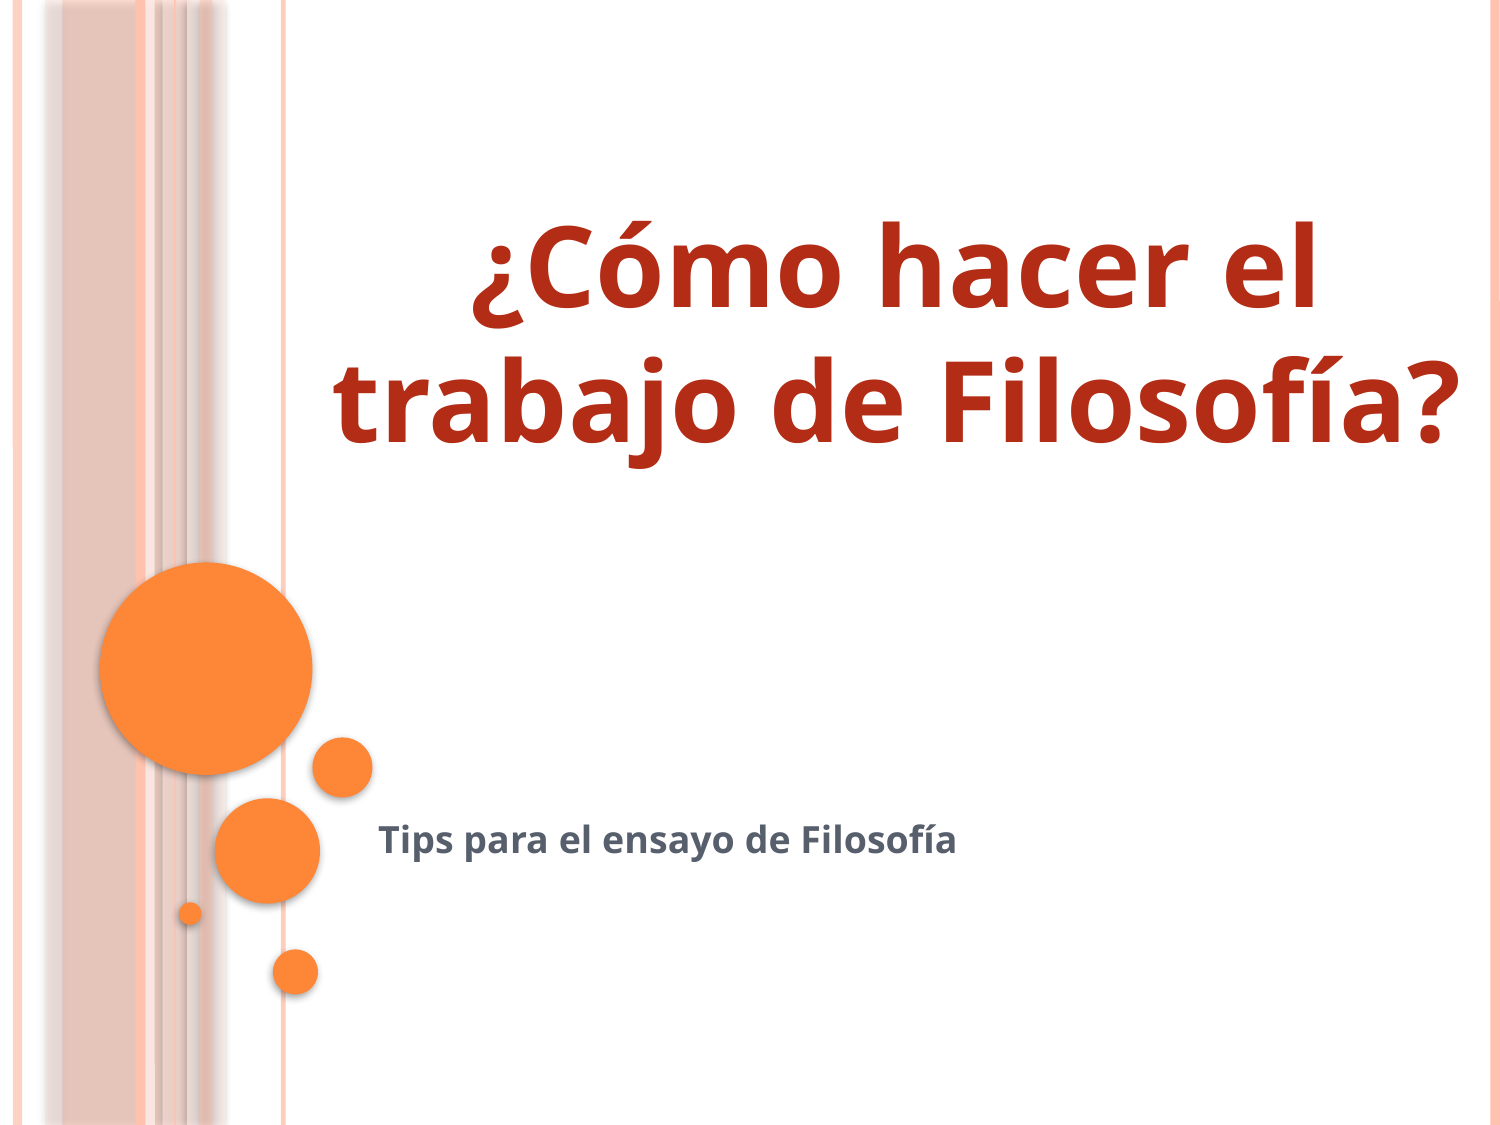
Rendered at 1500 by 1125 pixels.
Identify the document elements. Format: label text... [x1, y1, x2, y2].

text_box ¿Cómo hacer el trabajo de Filosofía? [292, 187, 1500, 473]
subtitle Tips para el ensayo de Filosofía [363, 808, 1376, 1034]
